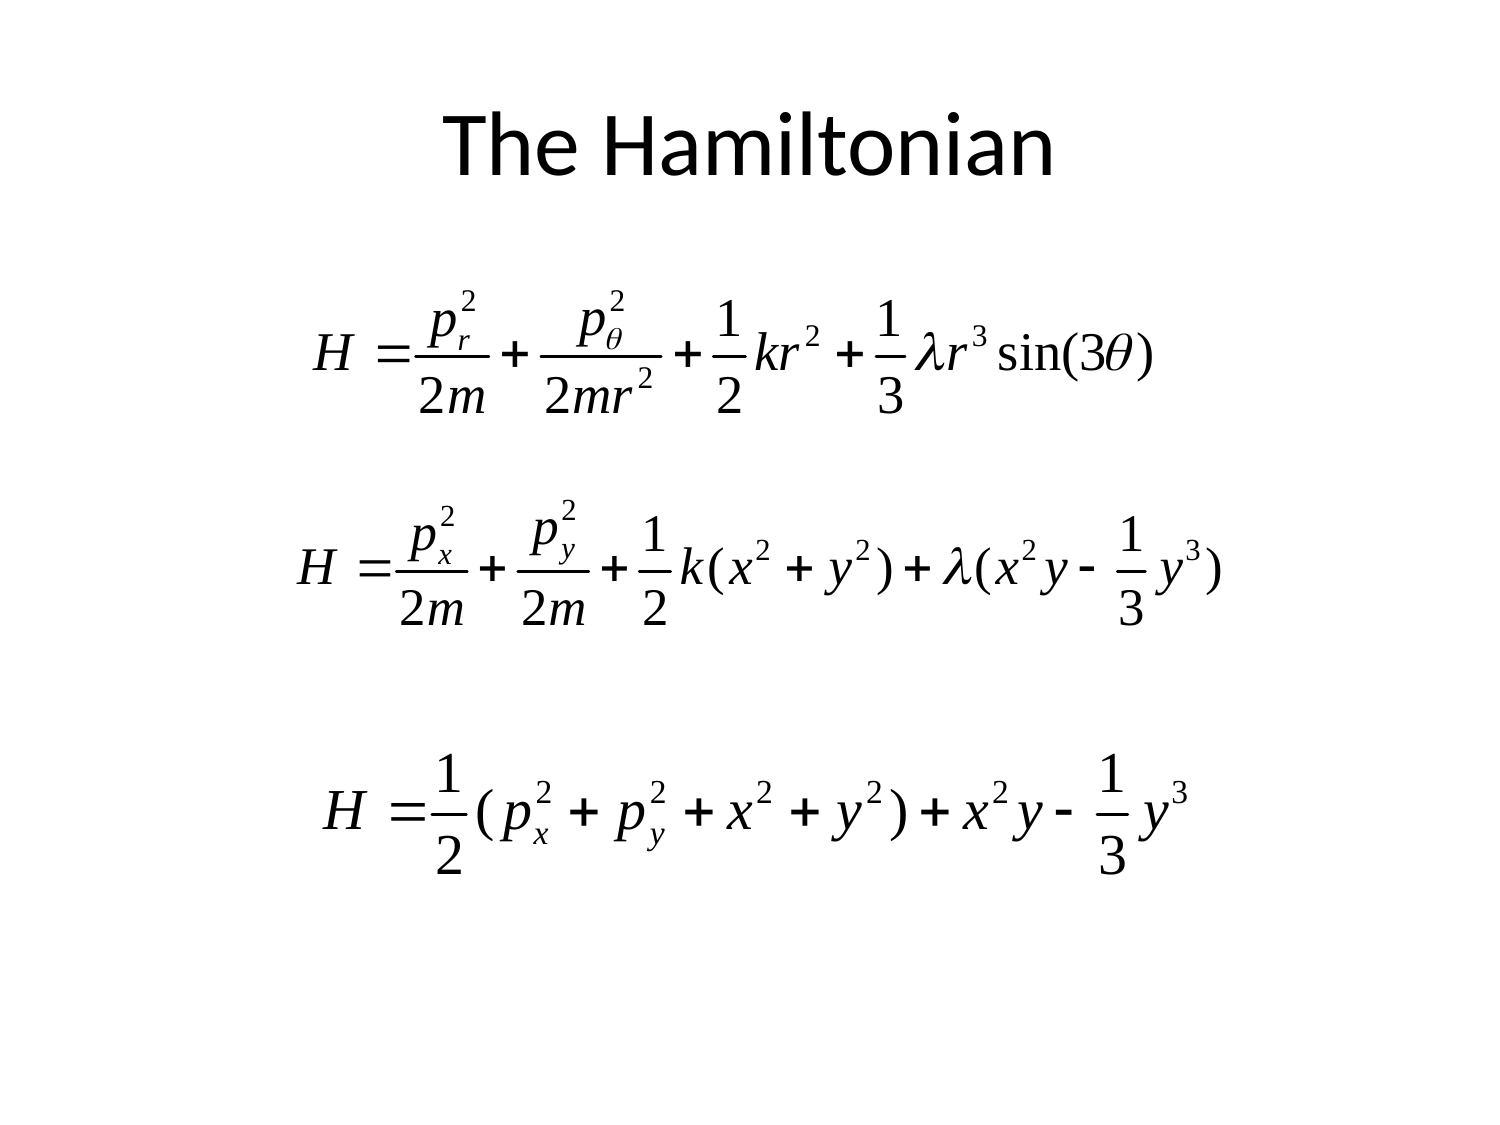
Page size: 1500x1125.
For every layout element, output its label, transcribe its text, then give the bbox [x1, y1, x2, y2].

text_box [312, 737, 1198, 888]
title The Hamiltonian [75, 45, 1425, 233]
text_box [303, 274, 1163, 426]
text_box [287, 487, 1231, 638]
